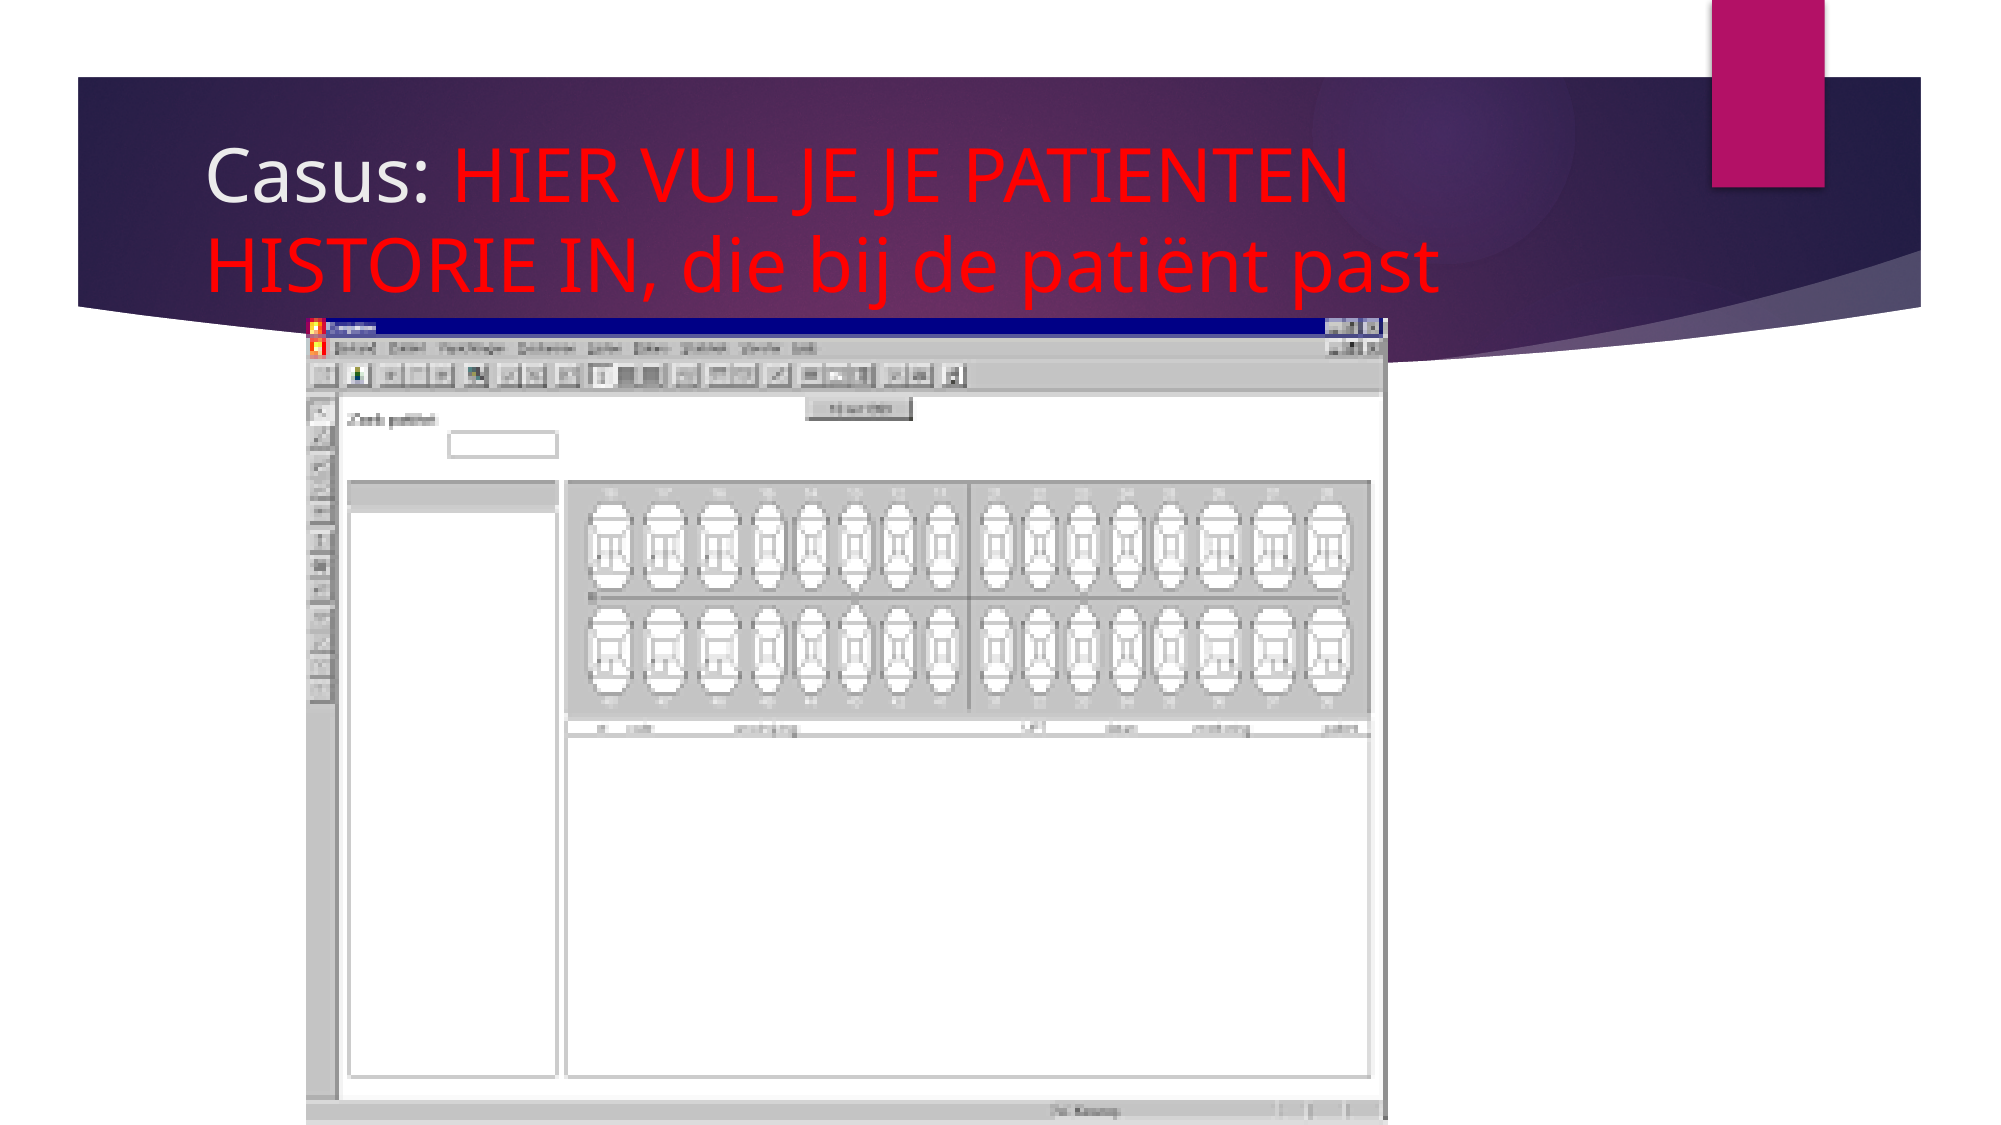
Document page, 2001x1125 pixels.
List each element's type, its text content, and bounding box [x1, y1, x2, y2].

title Casus: HIER VUL JE JE PATIENTEN HISTORIE IN, die bij de patiënt past [189, 159, 1627, 276]
picture [305, 317, 1388, 1125]
